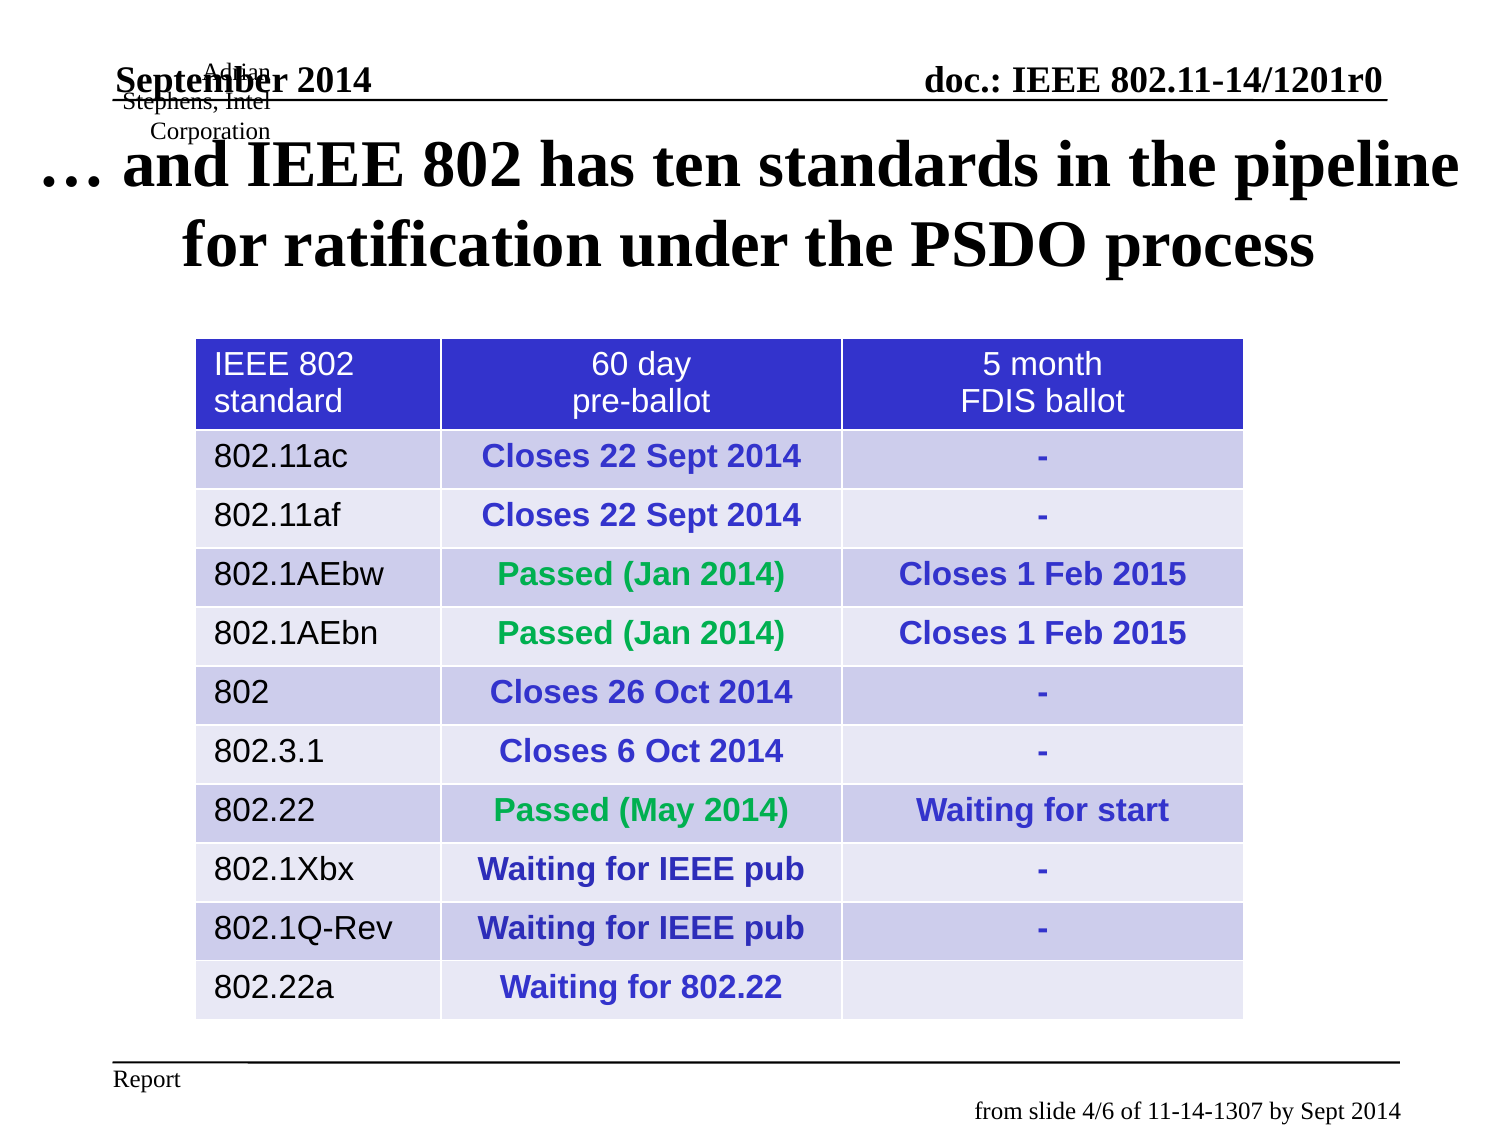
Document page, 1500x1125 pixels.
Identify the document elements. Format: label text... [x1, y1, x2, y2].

text_box from slide 4/6 of 11-14-1307 by Sept 2014 [343, 1087, 1417, 1125]
table_cell Waiting for IEEE pub [442, 844, 841, 901]
table_cell Closes 1 Feb 2015 [843, 608, 1243, 665]
table_cell Closes 6 Oct 2014 [442, 726, 841, 783]
table_cell Closes 22 Sept 2014 [442, 431, 841, 488]
table_cell - [843, 667, 1243, 724]
table_cell 802.1Xbx [196, 844, 440, 901]
table_header 60 day pre-ballot [442, 339, 841, 429]
table_cell Passed (Jan 2014) [442, 549, 841, 606]
table_cell Closes 22 Sept 2014 [442, 490, 841, 547]
table_cell Waiting for 802.22 [442, 961, 841, 1019]
table_cell Closes 26 Oct 2014 [442, 667, 841, 724]
table_cell 802.1AEbn [196, 608, 440, 665]
table_cell Waiting for start [843, 785, 1243, 842]
table_cell - [843, 490, 1243, 547]
table_cell Waiting for IEEE pub [442, 903, 841, 960]
table_cell 802.11ac [196, 431, 440, 488]
table_cell 802.1Q-Rev [196, 903, 440, 960]
table_cell - [843, 844, 1243, 901]
table_cell 802.11af [196, 490, 440, 547]
table_cell 802.3.1 [196, 726, 440, 783]
table_cell Passed (Jan 2014) [442, 608, 841, 665]
table_cell - [843, 431, 1243, 488]
title … and IEEE 802 has ten standards in the pipeline for ratification under the PSDO process [0, 112, 1500, 288]
text_box September 2014 [115, 54, 373, 100]
table_cell 802.22 [196, 785, 440, 842]
table_cell - [843, 726, 1243, 783]
table_cell 802.22a [196, 961, 440, 1019]
table_header IEEE 802 standard [196, 339, 440, 429]
table_cell Closes 1 Feb 2015 [843, 549, 1243, 606]
table_cell 802.1AEbw [196, 549, 440, 606]
table_cell 802 [196, 667, 440, 724]
table_header 5 month FDIS ballot [843, 339, 1243, 429]
table_cell Passed (May 2014) [442, 785, 841, 842]
table_cell - [843, 903, 1243, 960]
table_cell [843, 961, 1243, 1019]
